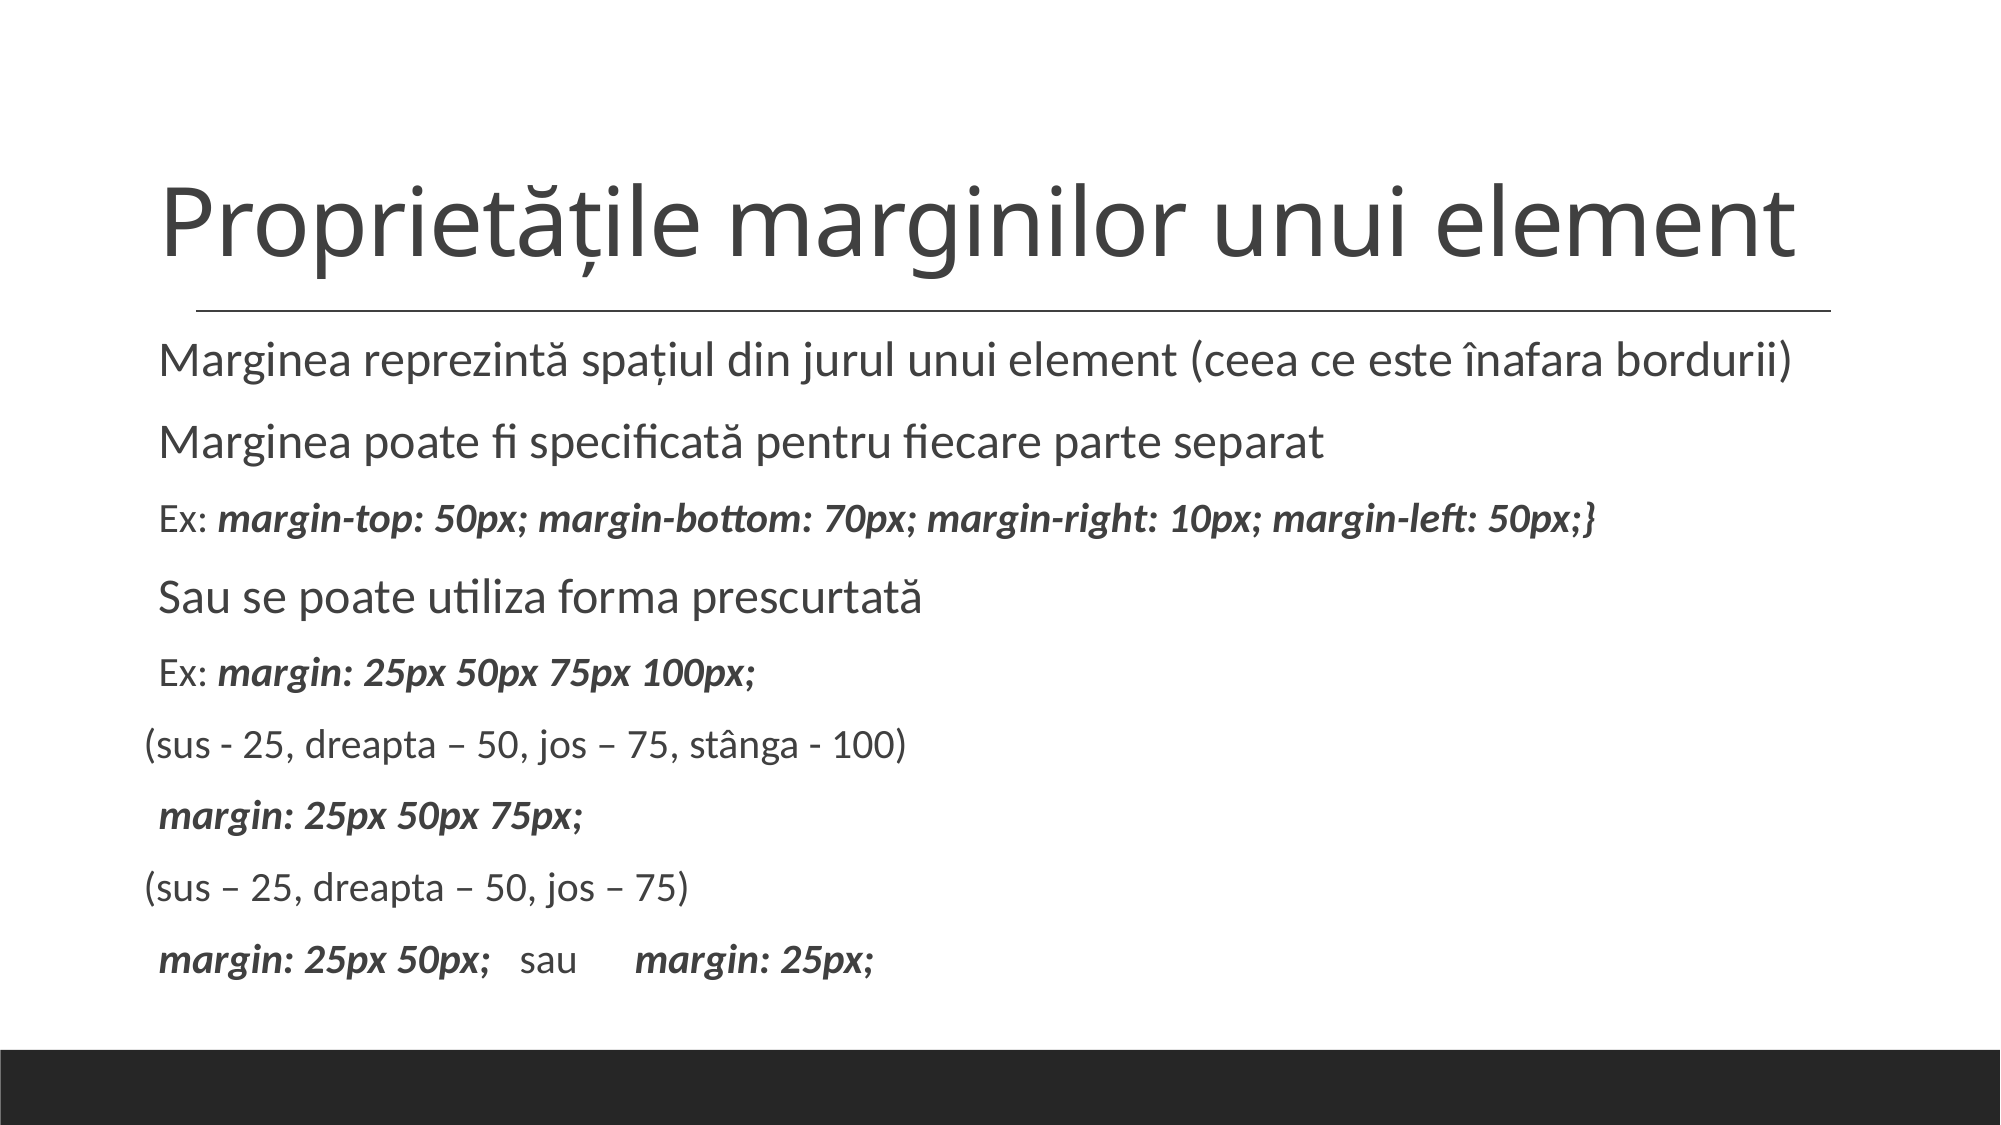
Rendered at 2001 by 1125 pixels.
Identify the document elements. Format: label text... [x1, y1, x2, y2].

title Proprietăţile marginilor unui element [143, 47, 1830, 285]
list Marginea reprezintă spaţiul din jurul unui element (ceea ce este înafara bordurii) Marginea poate fi specificată pentru fiecare parte separat Ex: margin-top: 50px; margin-bottom: 70px; margin-right: 10px; margin-left: 50px;} Sau se poate utiliza forma prescurtată Ex: margin: 25px 50px 75px 100px; (sus - 25, dreapta – 50, jos – 75, stânga - 100) margin: 25px 50px 75px; (sus – 25, dreapta – 50, jos – 75) margin: 25px 50px; sau margin: 25px; [143, 312, 1875, 1029]
